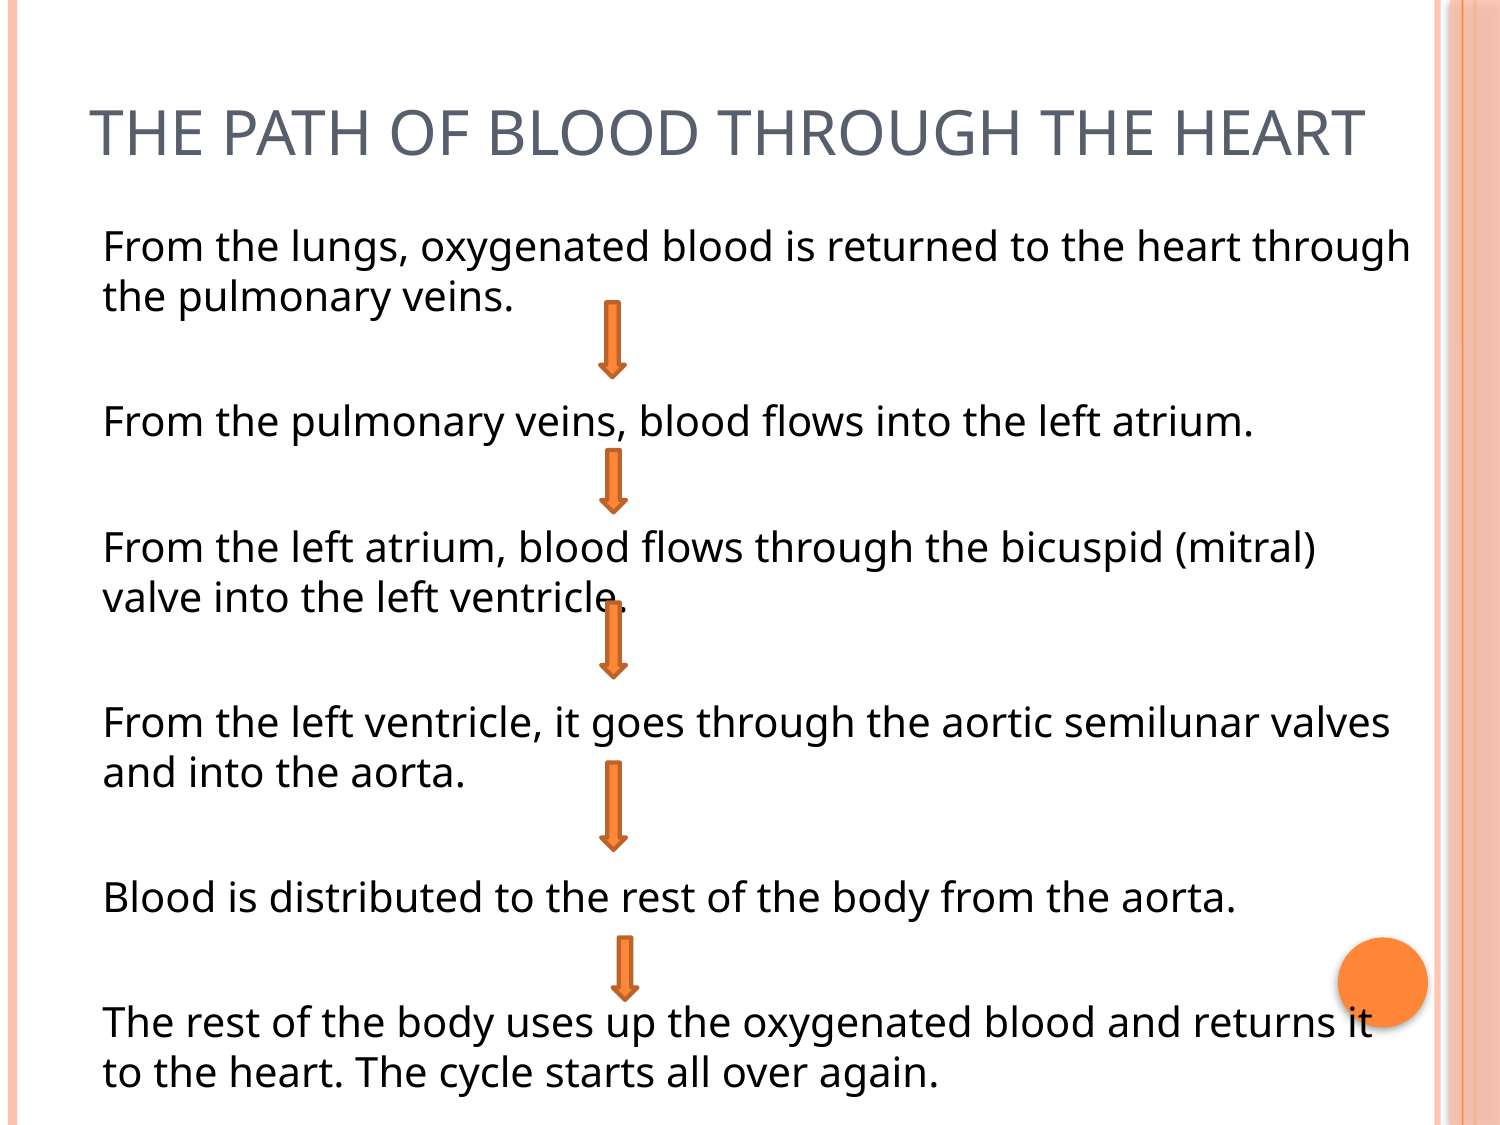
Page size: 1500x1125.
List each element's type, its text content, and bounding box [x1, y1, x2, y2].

text_box [599, 760, 628, 853]
title The Path of Blood through the Heart [75, 24, 1425, 175]
text_box [599, 447, 628, 515]
list From the lungs, oxygenated blood is returned to the heart through the pulmonary veins. From the pulmonary veins, blood flows into the left atrium. From the left atrium, blood flows through the bicuspid (mitral) valve into the left ventricle. From the left ventricle, it goes through the aortic semilunar valves and into the aorta. Blood is distributed to the rest of the body from the aorta. The rest of the body uses up the oxygenated blood and returns it to the heart. The cycle starts all over again. [87, 212, 1438, 1125]
text_box [598, 300, 627, 380]
text_box [610, 935, 640, 1003]
text_box [599, 600, 628, 680]
